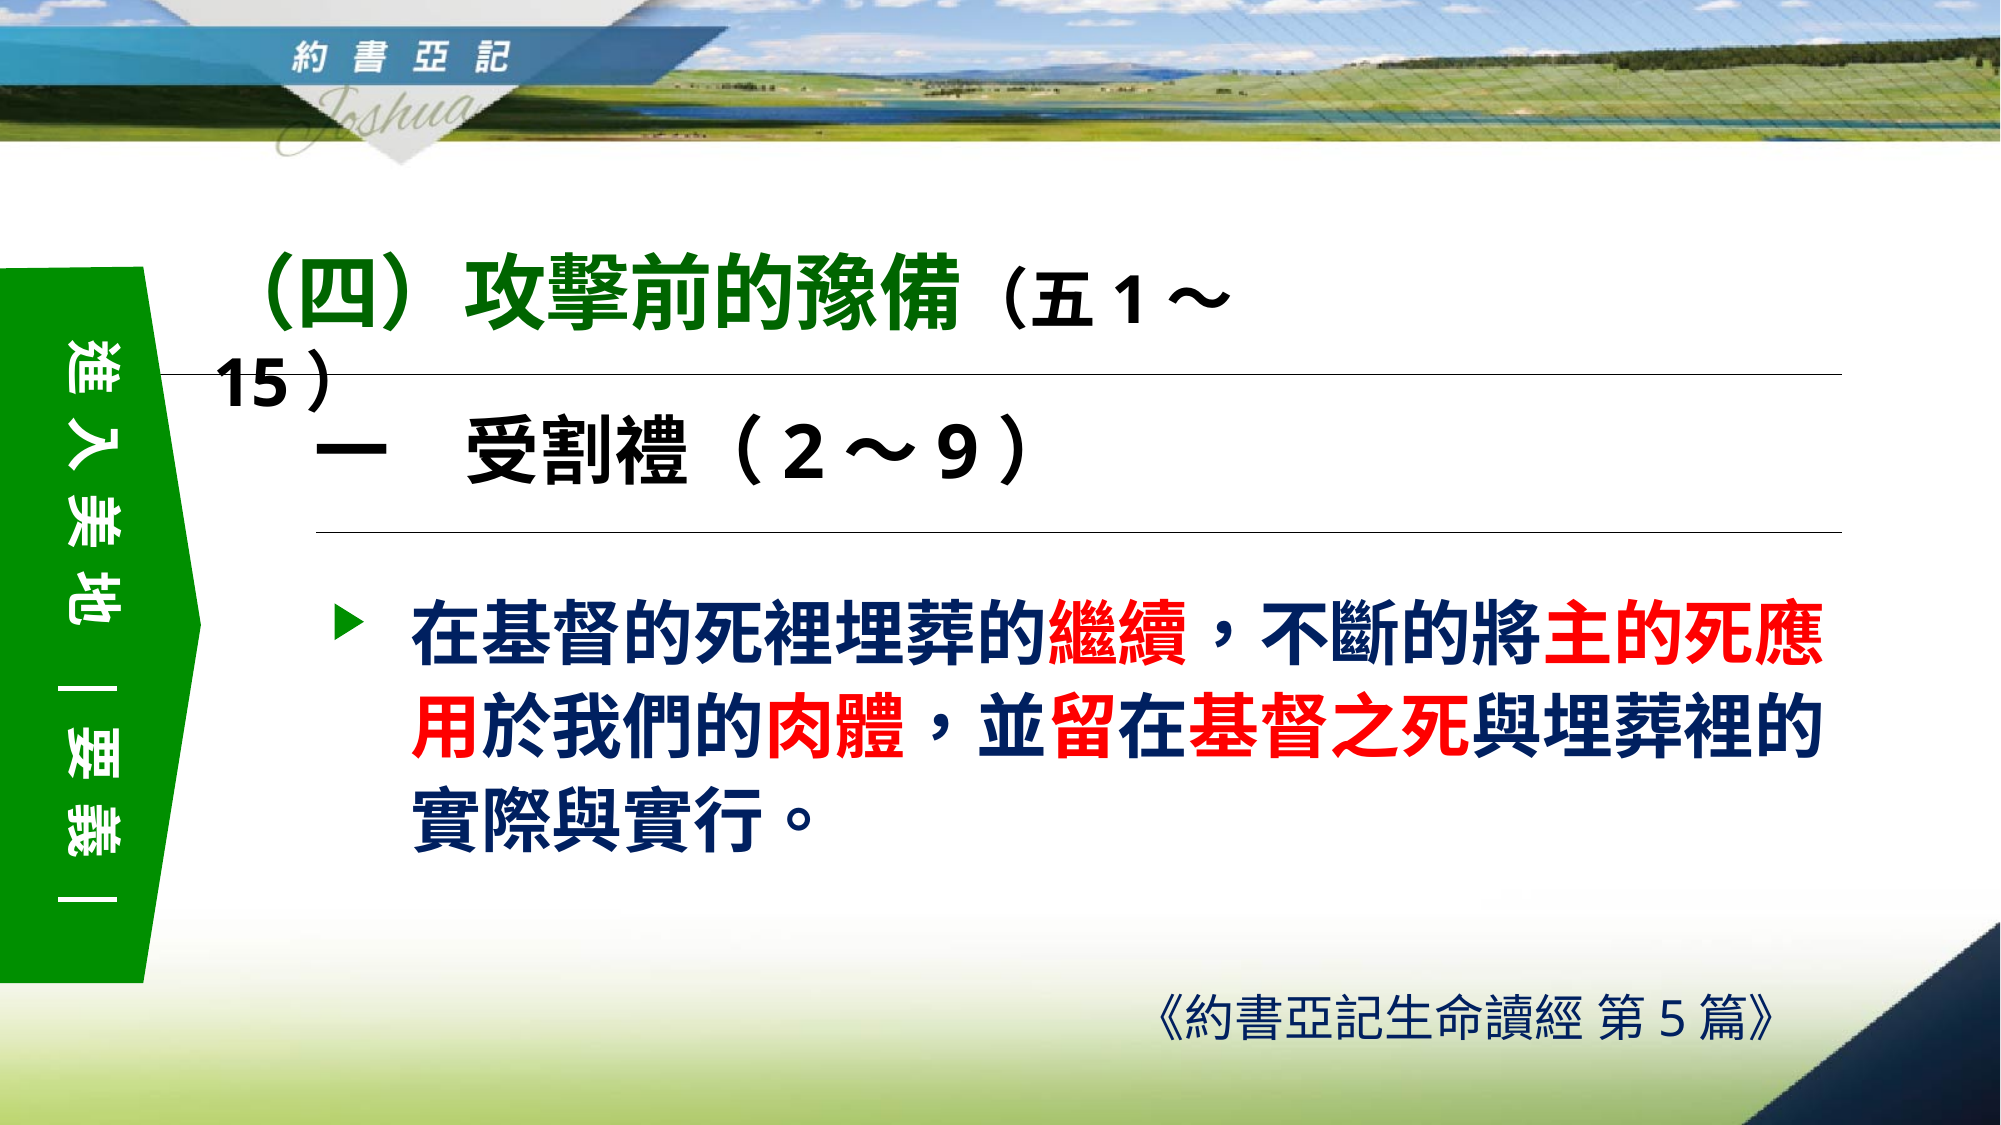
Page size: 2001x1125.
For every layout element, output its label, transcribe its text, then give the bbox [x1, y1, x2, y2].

text_box 一 受割禮（2～9） [299, 395, 1716, 501]
text_box （四）攻擊前的豫備（五1～15） [198, 375, 1372, 428]
text_box 在基督的死裡埋葬的繼續，不斷的將主的死應用於我們的肉體，並留在基督之死與埋葬裡的實際與實行。 [395, 572, 1886, 961]
text_box 進入美地 要義 [38, 324, 137, 918]
text_box 《約書亞記生命讀經 第5篇》 [1119, 979, 1814, 1055]
text_box [333, 601, 366, 643]
text_box （四）攻擊前的豫備（五1～15） [198, 232, 1372, 374]
text_box [0, 265, 202, 985]
picture [0, 0, 2001, 1125]
